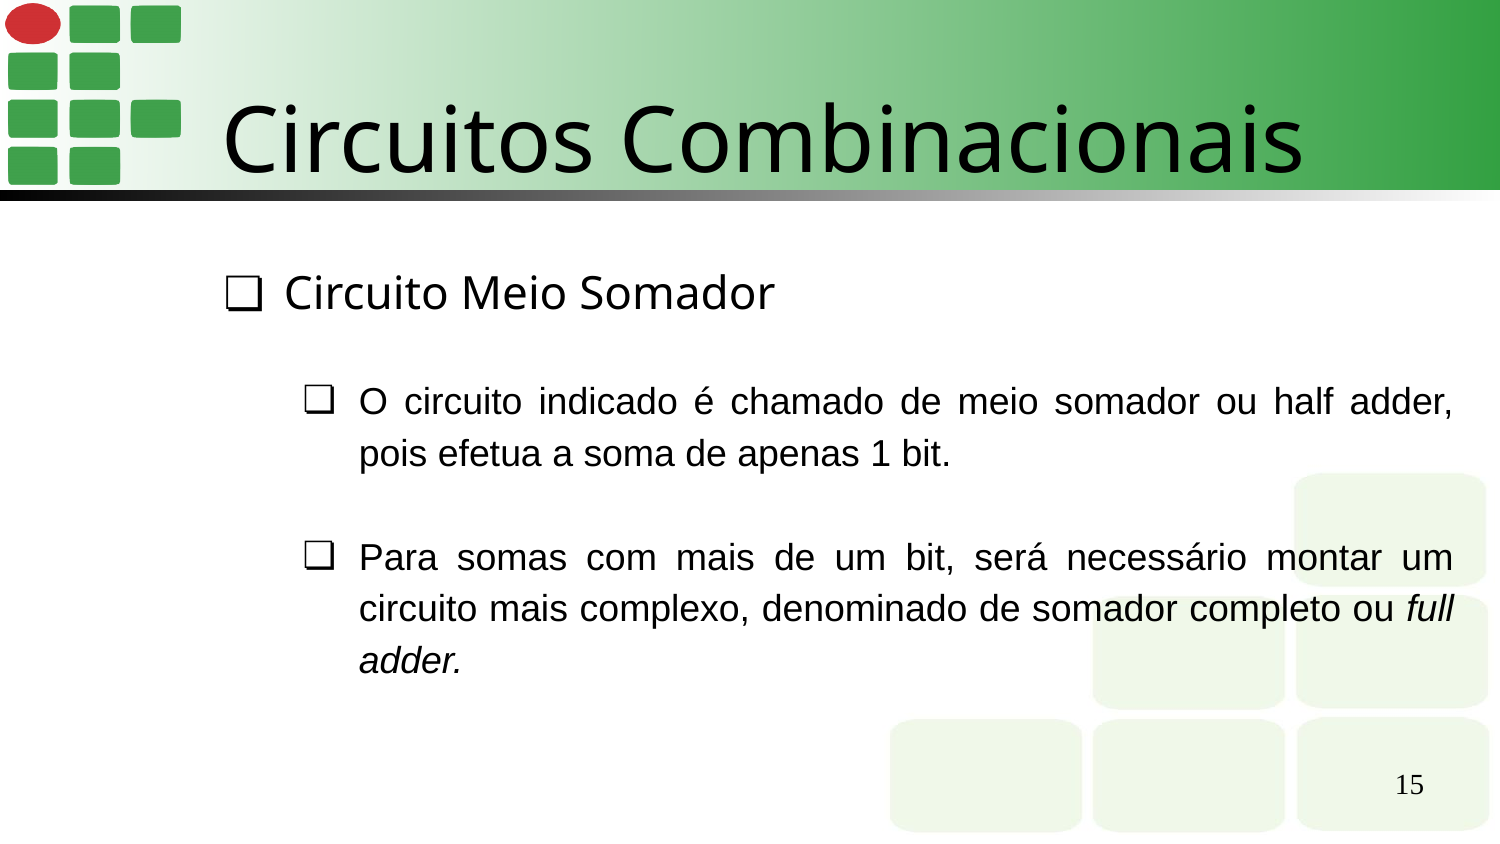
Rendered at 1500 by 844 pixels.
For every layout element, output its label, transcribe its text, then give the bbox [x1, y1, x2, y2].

picture [803, 441, 1495, 835]
picture [5, 3, 181, 185]
text_box Circuito Meio Somador O circuito indicado é chamado de meio somador ou half adder, pois efetua a soma de apenas 1 bit. Para somas com mais de um bit, será necessário montar um circuito mais complexo, denominado de somador completo ou full adder. [193, 248, 1469, 703]
slide_number ‹#› [1075, 768, 1425, 827]
text_box Circuitos Combinacionais [206, 26, 1468, 207]
